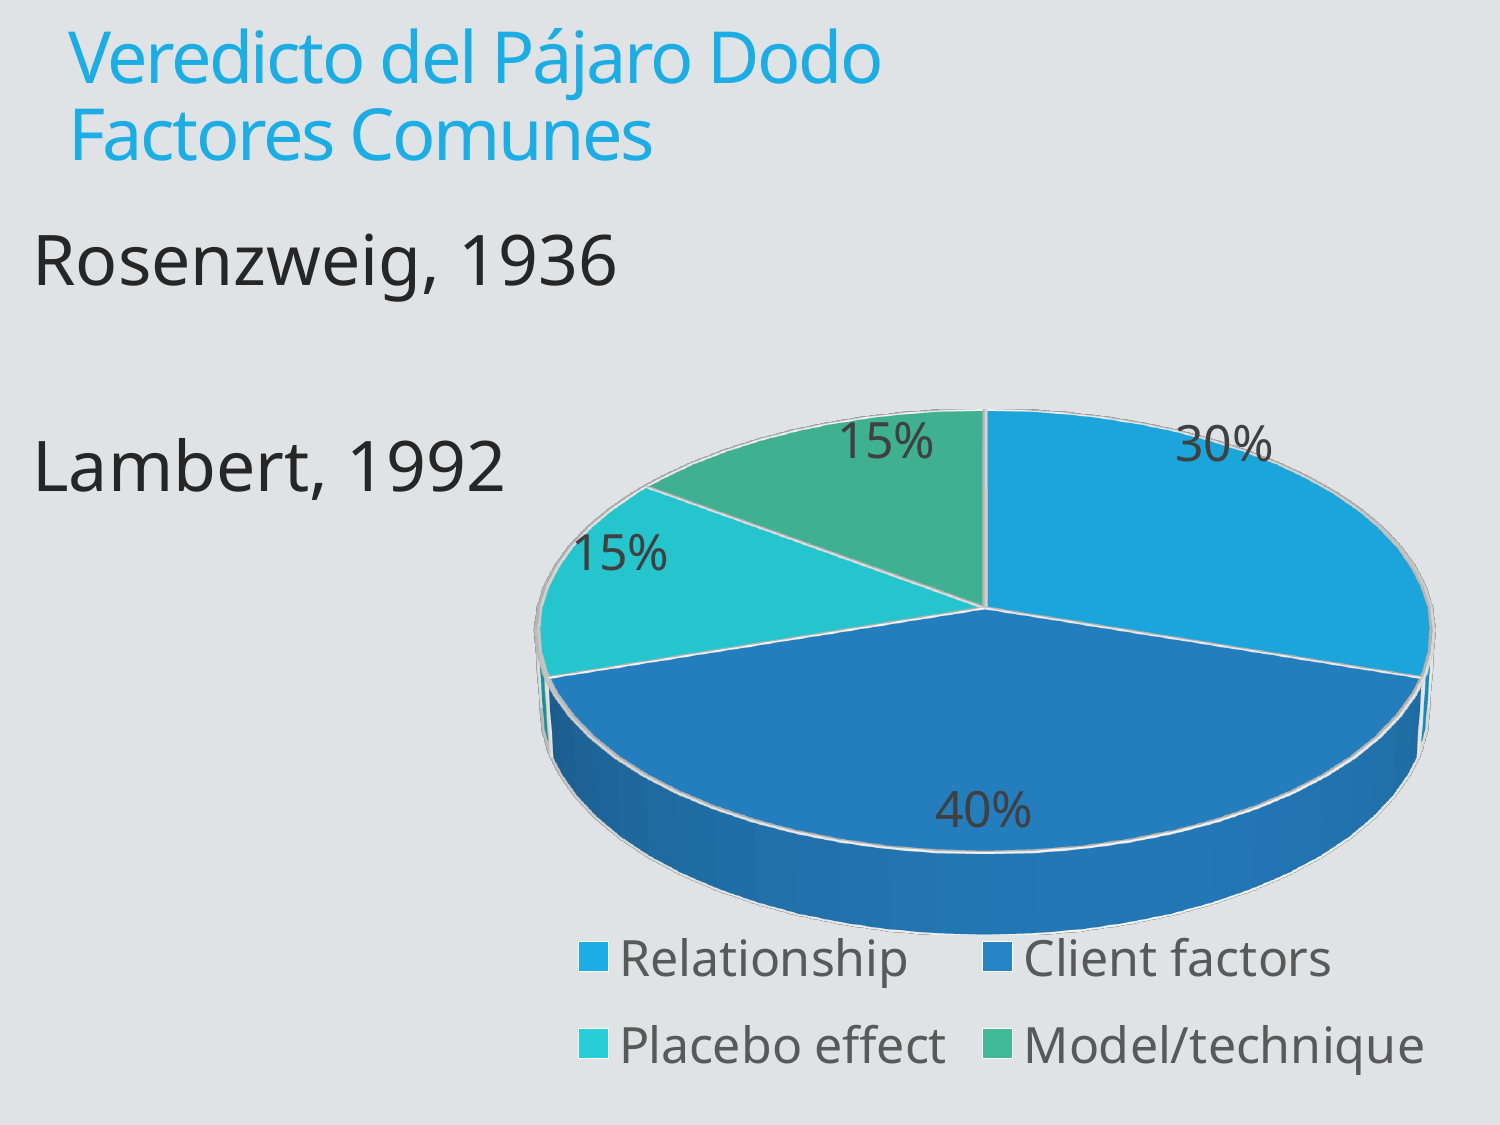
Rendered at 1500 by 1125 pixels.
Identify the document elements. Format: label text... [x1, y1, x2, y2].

list Rosenzweig, 1936 Lambert, 1992 [0, 208, 748, 516]
chart [466, 278, 1500, 1106]
text_box Veredicto del Pájaro Dodo Factores Comunes [53, 12, 1447, 185]
